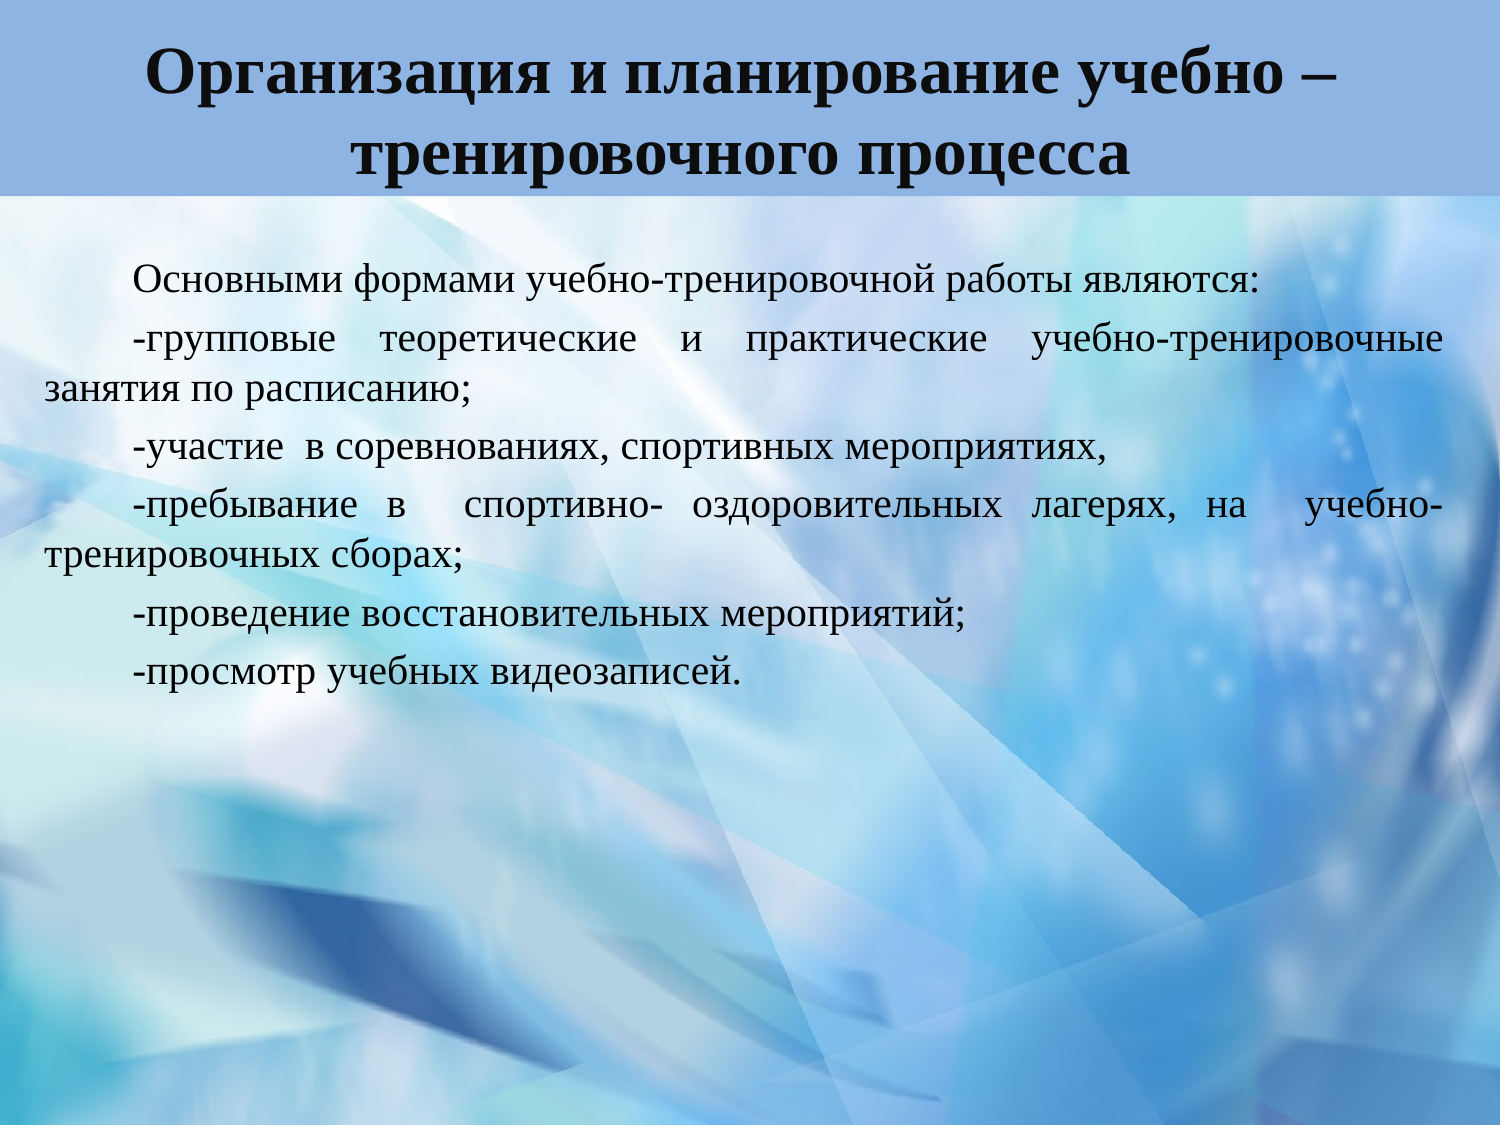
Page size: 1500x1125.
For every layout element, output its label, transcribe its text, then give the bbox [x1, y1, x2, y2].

subtitle Организация и планирование учебно – тренировочного процесса [0, 19, 1483, 197]
text_box Основными формами учебно-тренировочной работы являются: -групповые теоретические и практические учебно-тренировочные занятия по расписанию; -участие в соревнованиях, спортивных мероприятиях, -пребывание в спортивно- оздоровительных лагерях, на учебно-тренировочных сборах; -проведение восстановительных мероприятий; -просмотр учебных видеозаписей. [29, 243, 1459, 701]
picture [0, 197, 1500, 1125]
title [0, 0, 1500, 197]
